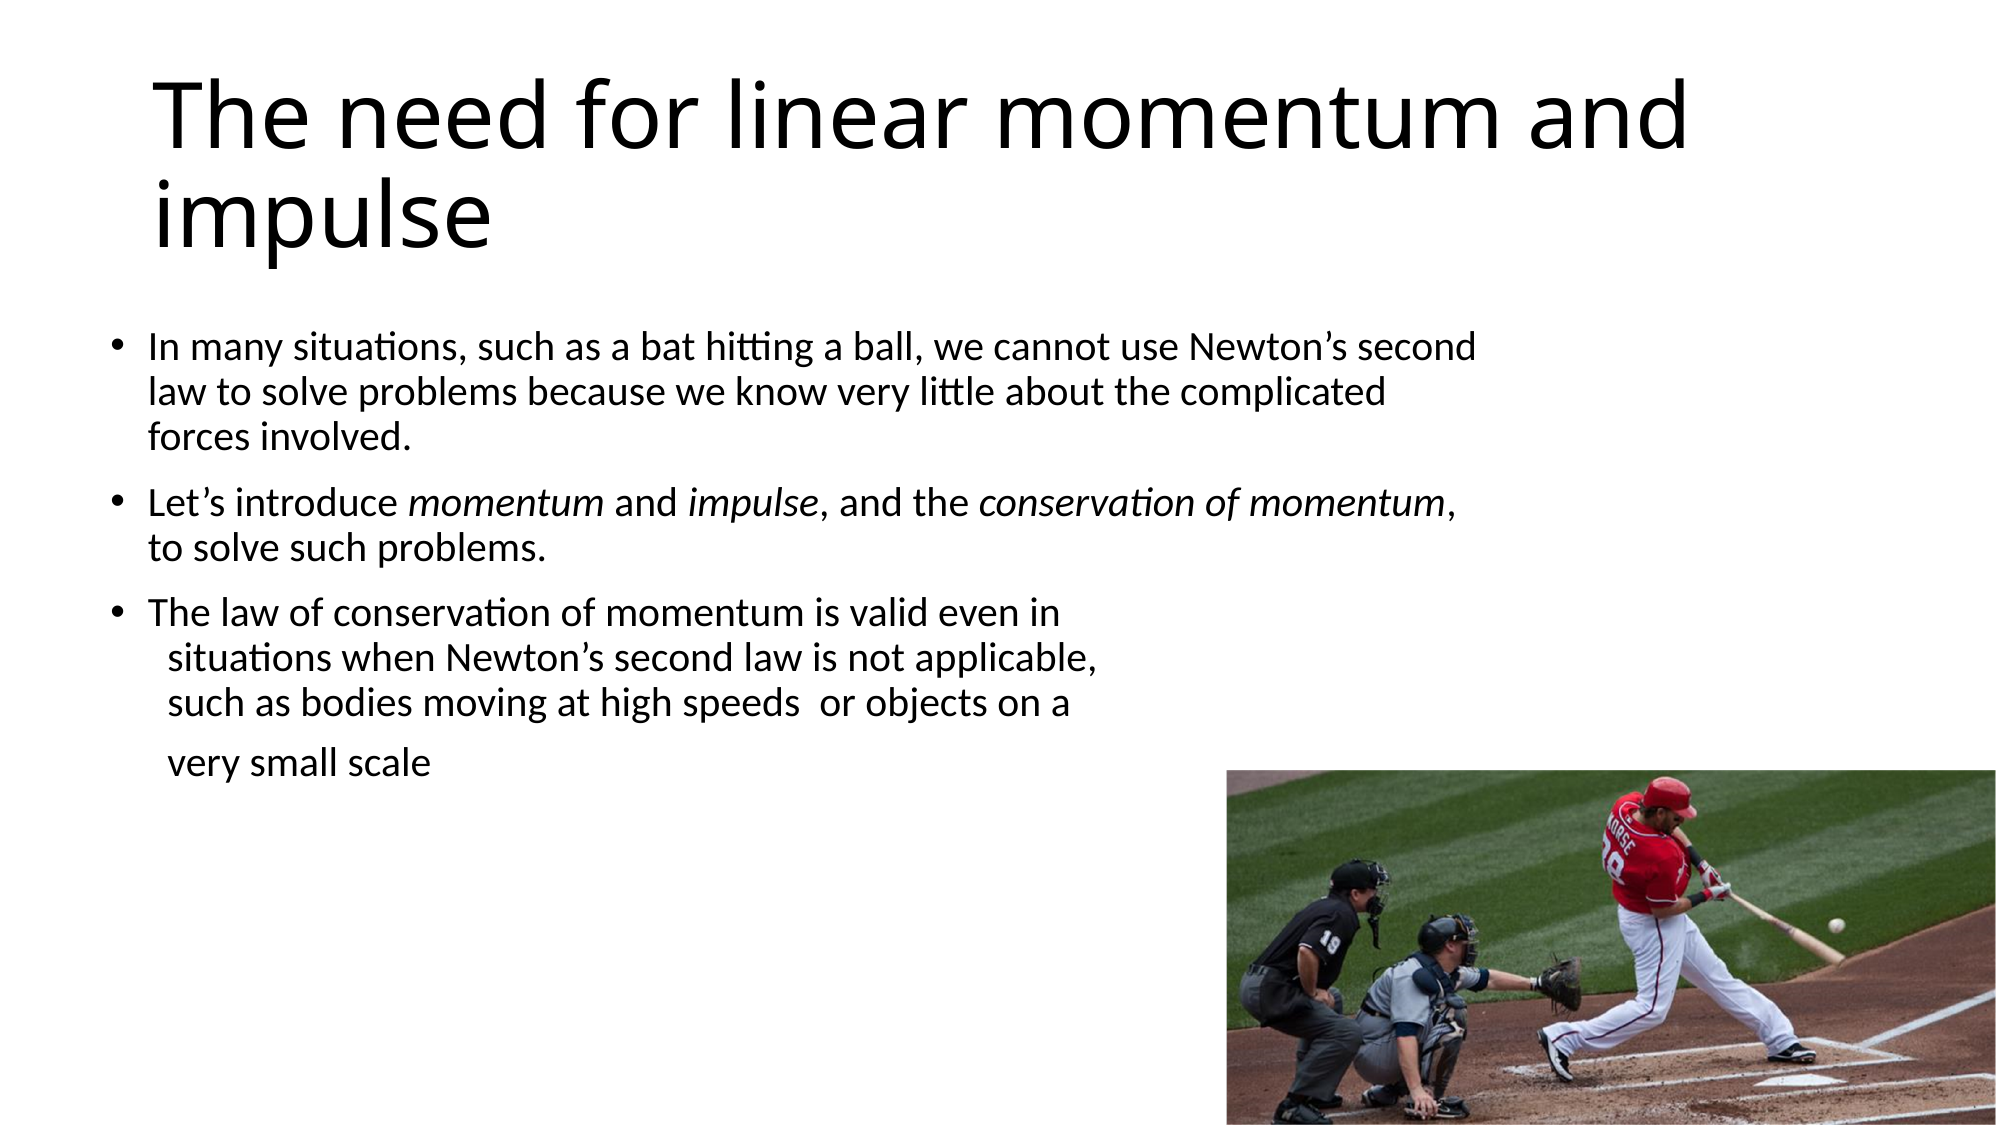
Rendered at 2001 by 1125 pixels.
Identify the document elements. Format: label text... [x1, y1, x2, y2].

list In many situations, such as a bat hitting a ball, we cannot use Newton’s second law to solve problems because we know very little about the complicated forces involved. Let’s introduce momentum and impulse, and the conservation of momentum, to solve such problems. The law of conservation of momentum is valid even in situations when Newton’s second law is not applicable, such as bodies moving at high speeds or objects on a very small scale [95, 316, 1506, 954]
picture [1202, 770, 2000, 1125]
title The need for linear momentum and impulse [137, 59, 1863, 278]
